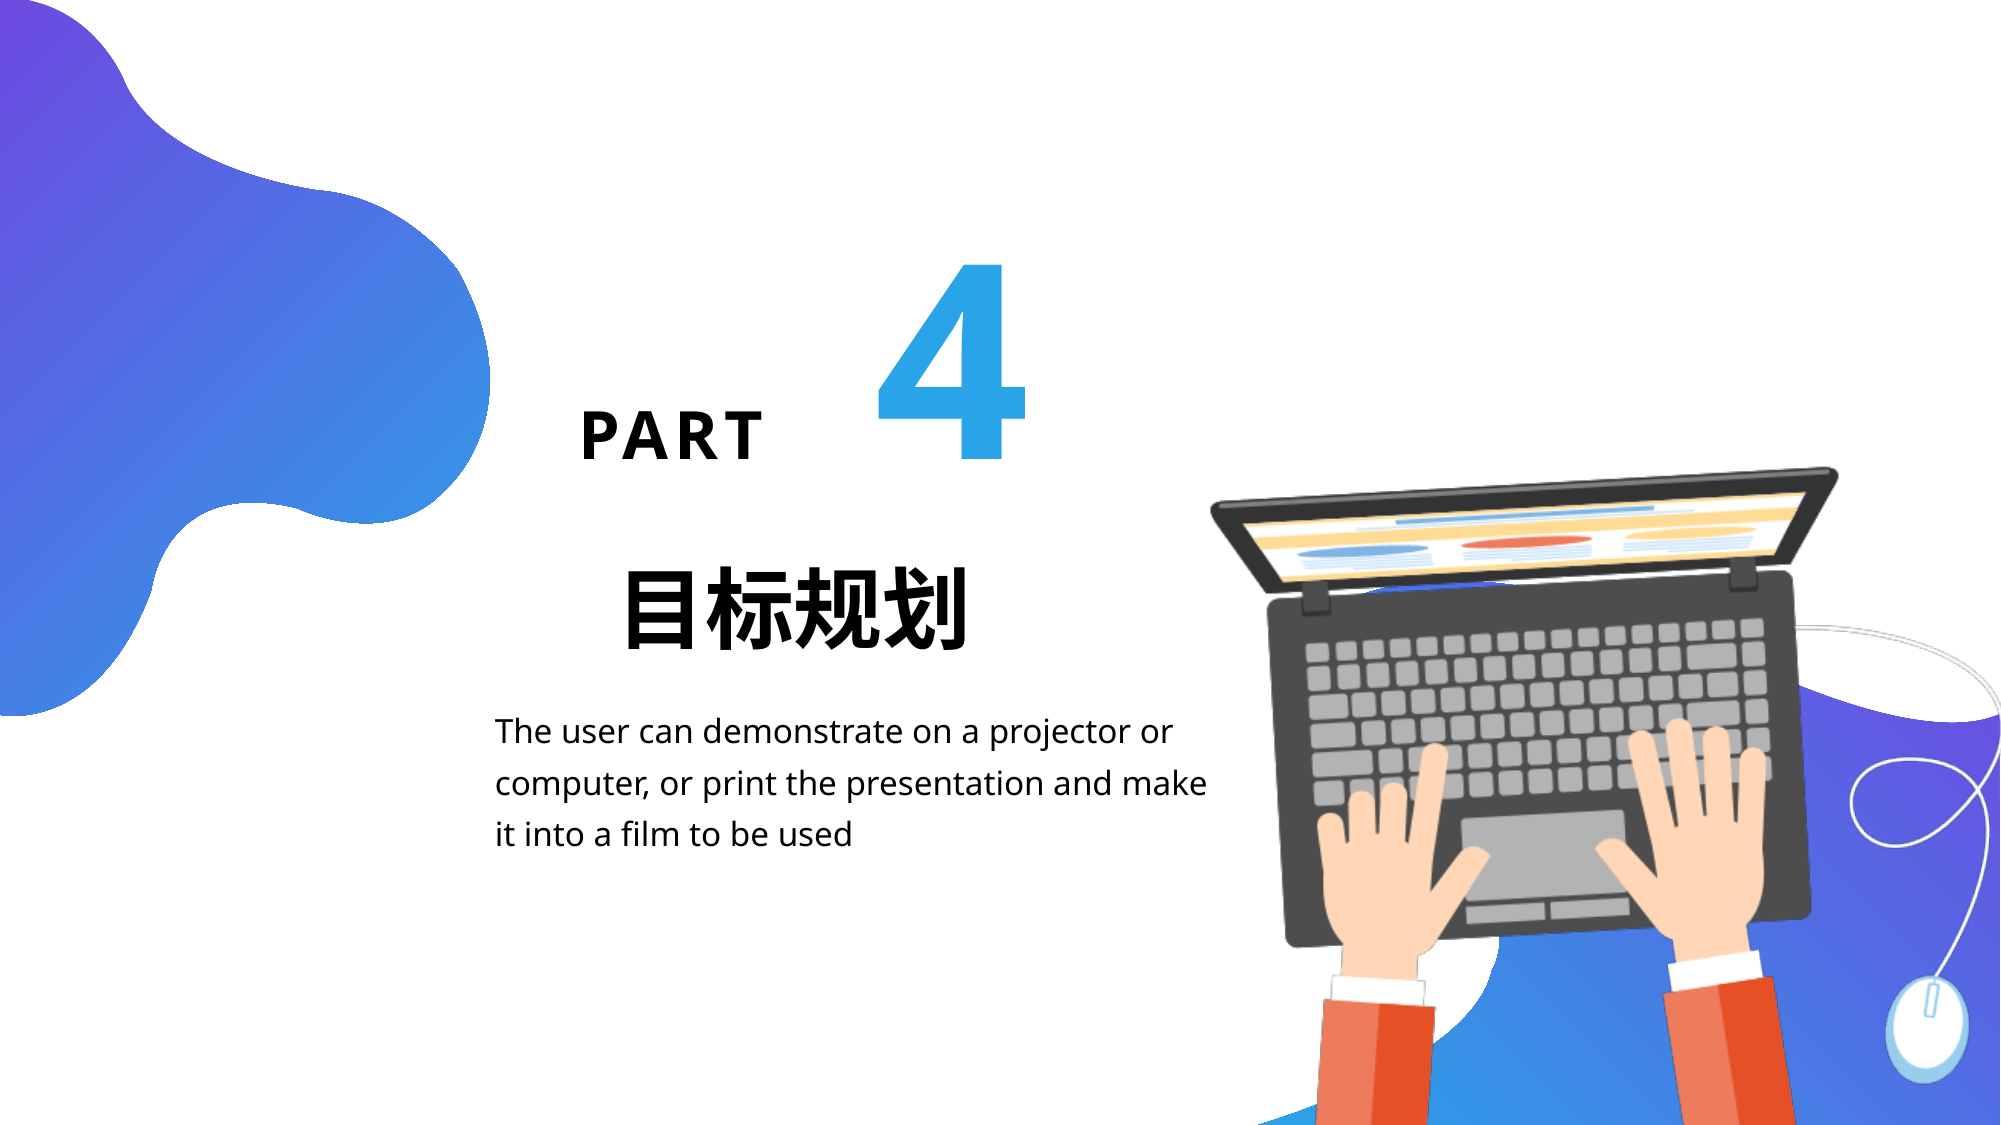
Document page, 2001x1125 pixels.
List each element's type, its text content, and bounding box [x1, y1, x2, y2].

text_box [0, 0, 480, 716]
picture [1208, 321, 2001, 1125]
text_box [480, 180, 1045, 525]
text_box 目标规划 [480, 553, 1108, 661]
text_box The user can demonstrate on a projector or computer, or print the presentation and make it into a film to be used [480, 690, 1208, 861]
